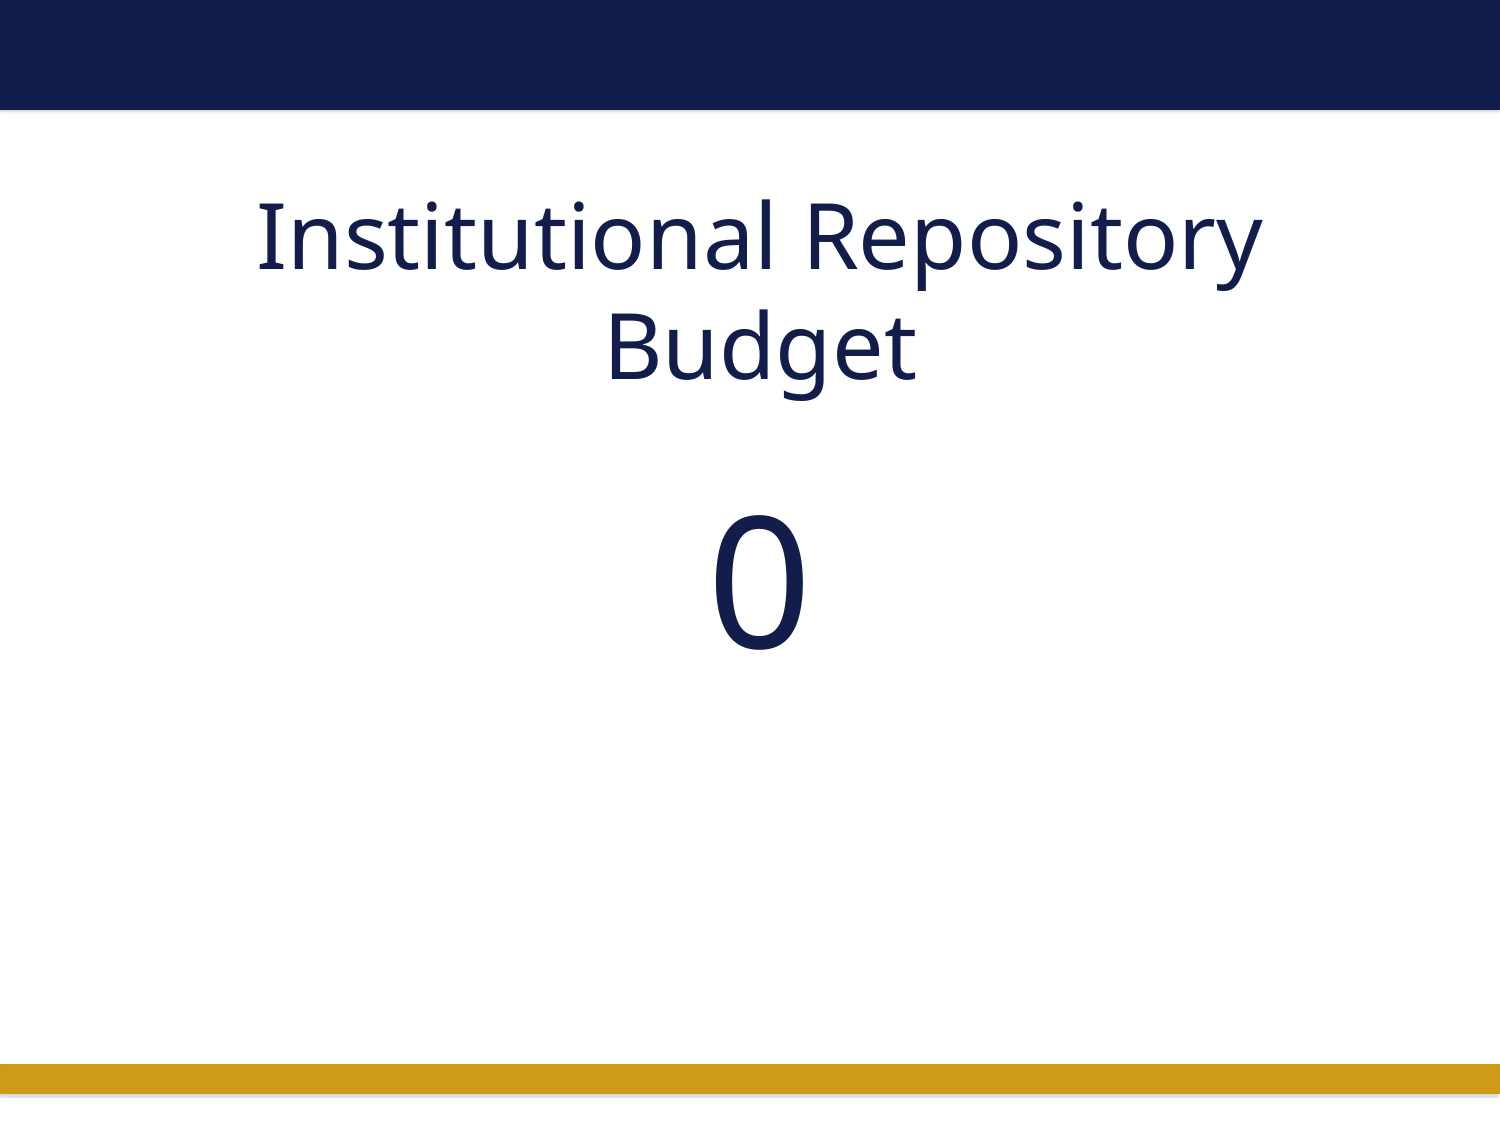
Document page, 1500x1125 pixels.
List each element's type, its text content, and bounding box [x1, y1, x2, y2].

title Institutional Repository Budget [95, 173, 1425, 402]
list 0 [95, 457, 1425, 677]
